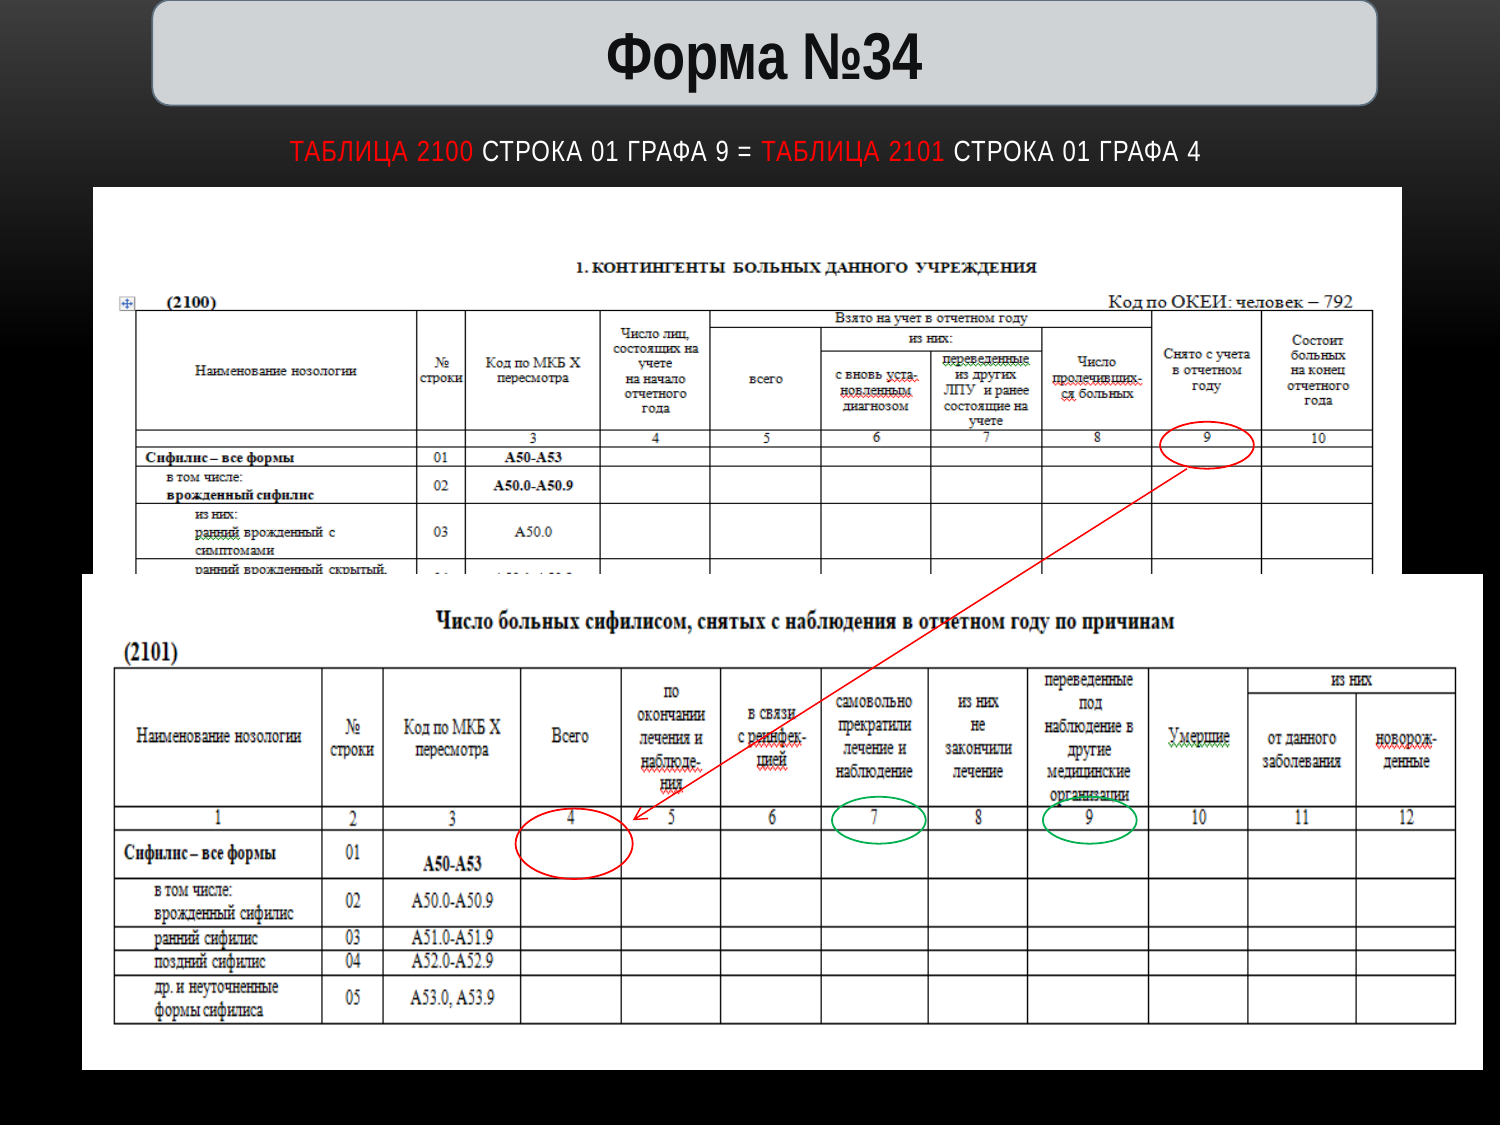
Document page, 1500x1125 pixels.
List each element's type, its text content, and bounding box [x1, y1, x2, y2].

picture [0, 0, 1500, 1125]
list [81, 573, 1483, 1070]
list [93, 187, 1402, 573]
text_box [632, 468, 1188, 821]
title таблица 2100 Строка 01 графа 9 = таблица 2101 Строка 01 графа 4 [58, 0, 1432, 175]
text_box Форма №34 [151, 0, 1379, 107]
